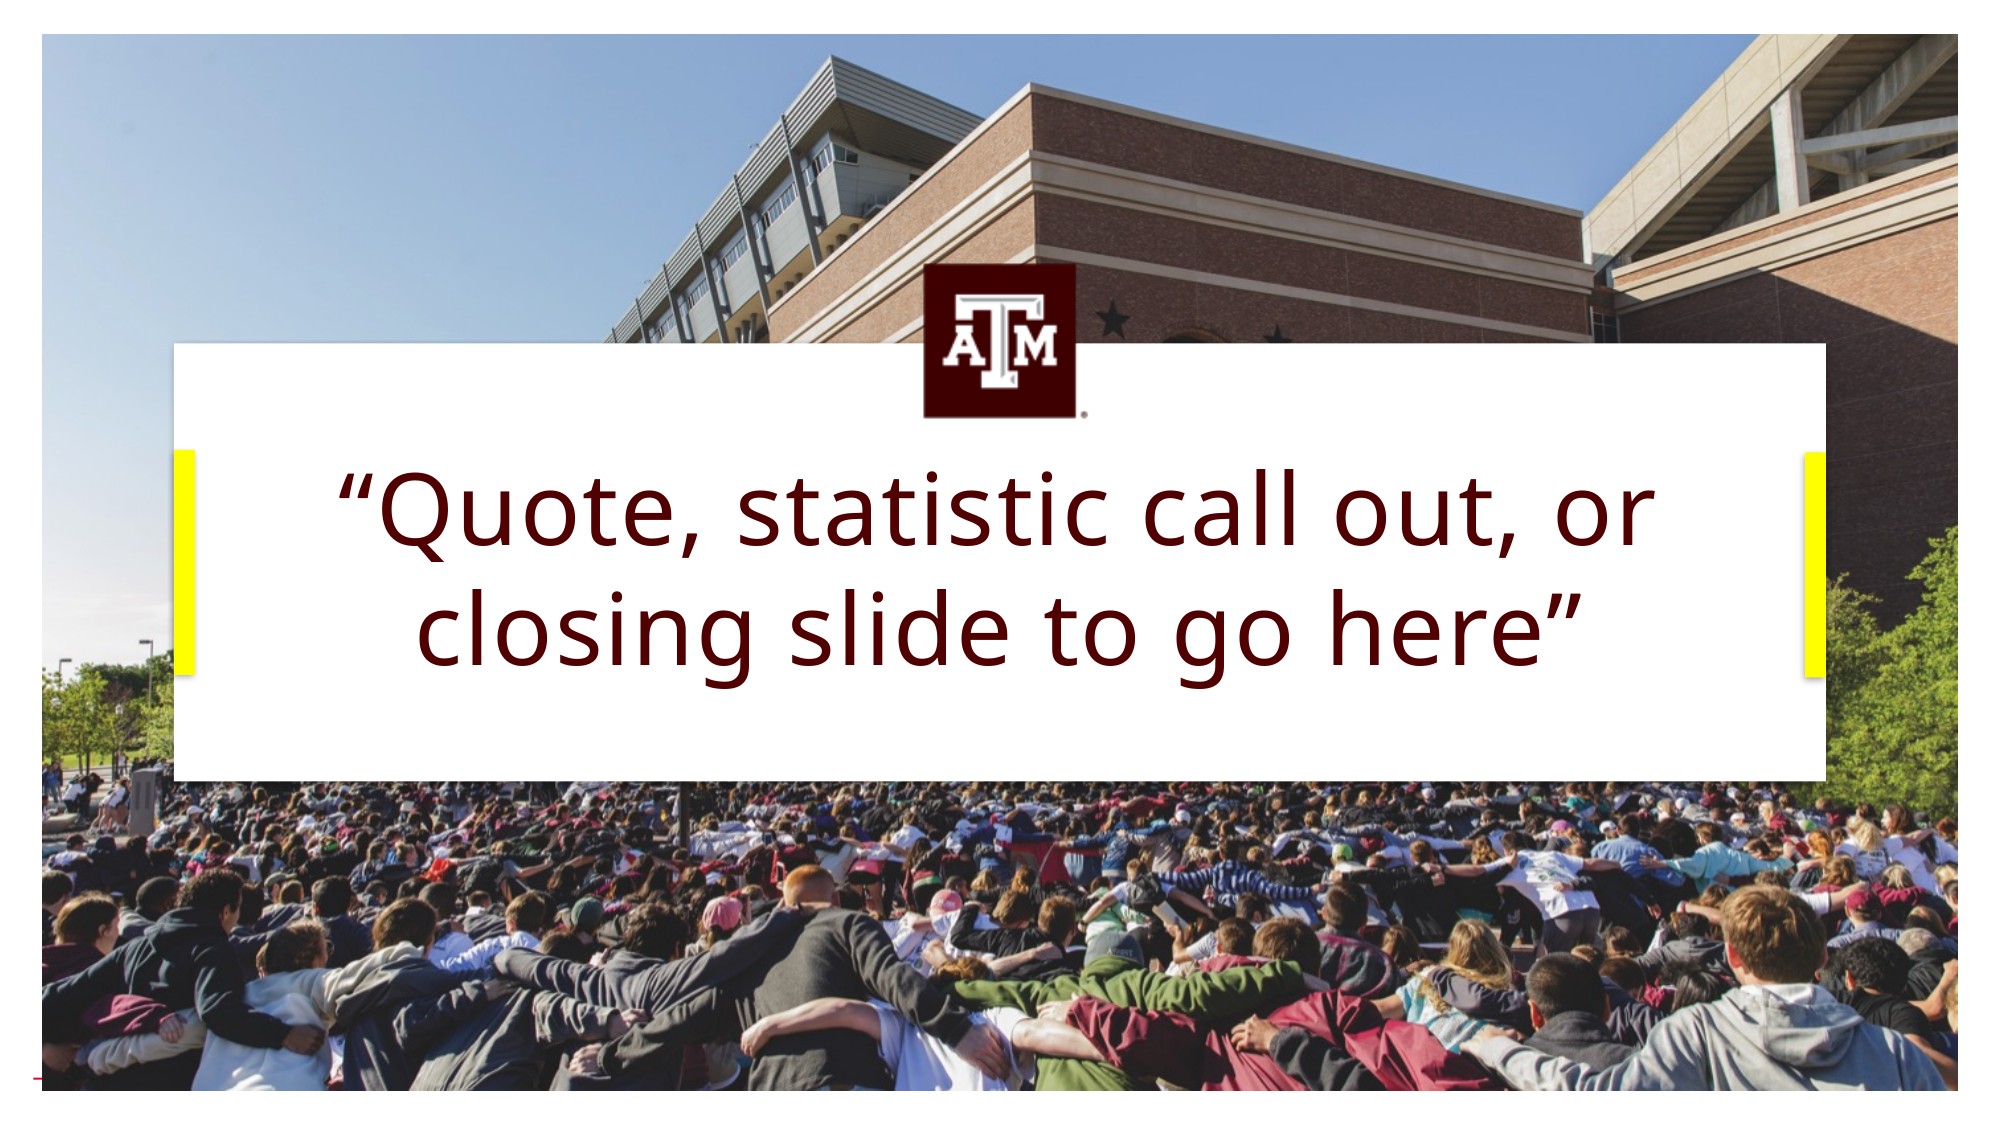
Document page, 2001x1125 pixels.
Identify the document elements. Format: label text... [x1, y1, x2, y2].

picture [42, 34, 1958, 1091]
title “Quote, statistic call out, or closing slide to go here” [246, 471, 1754, 659]
